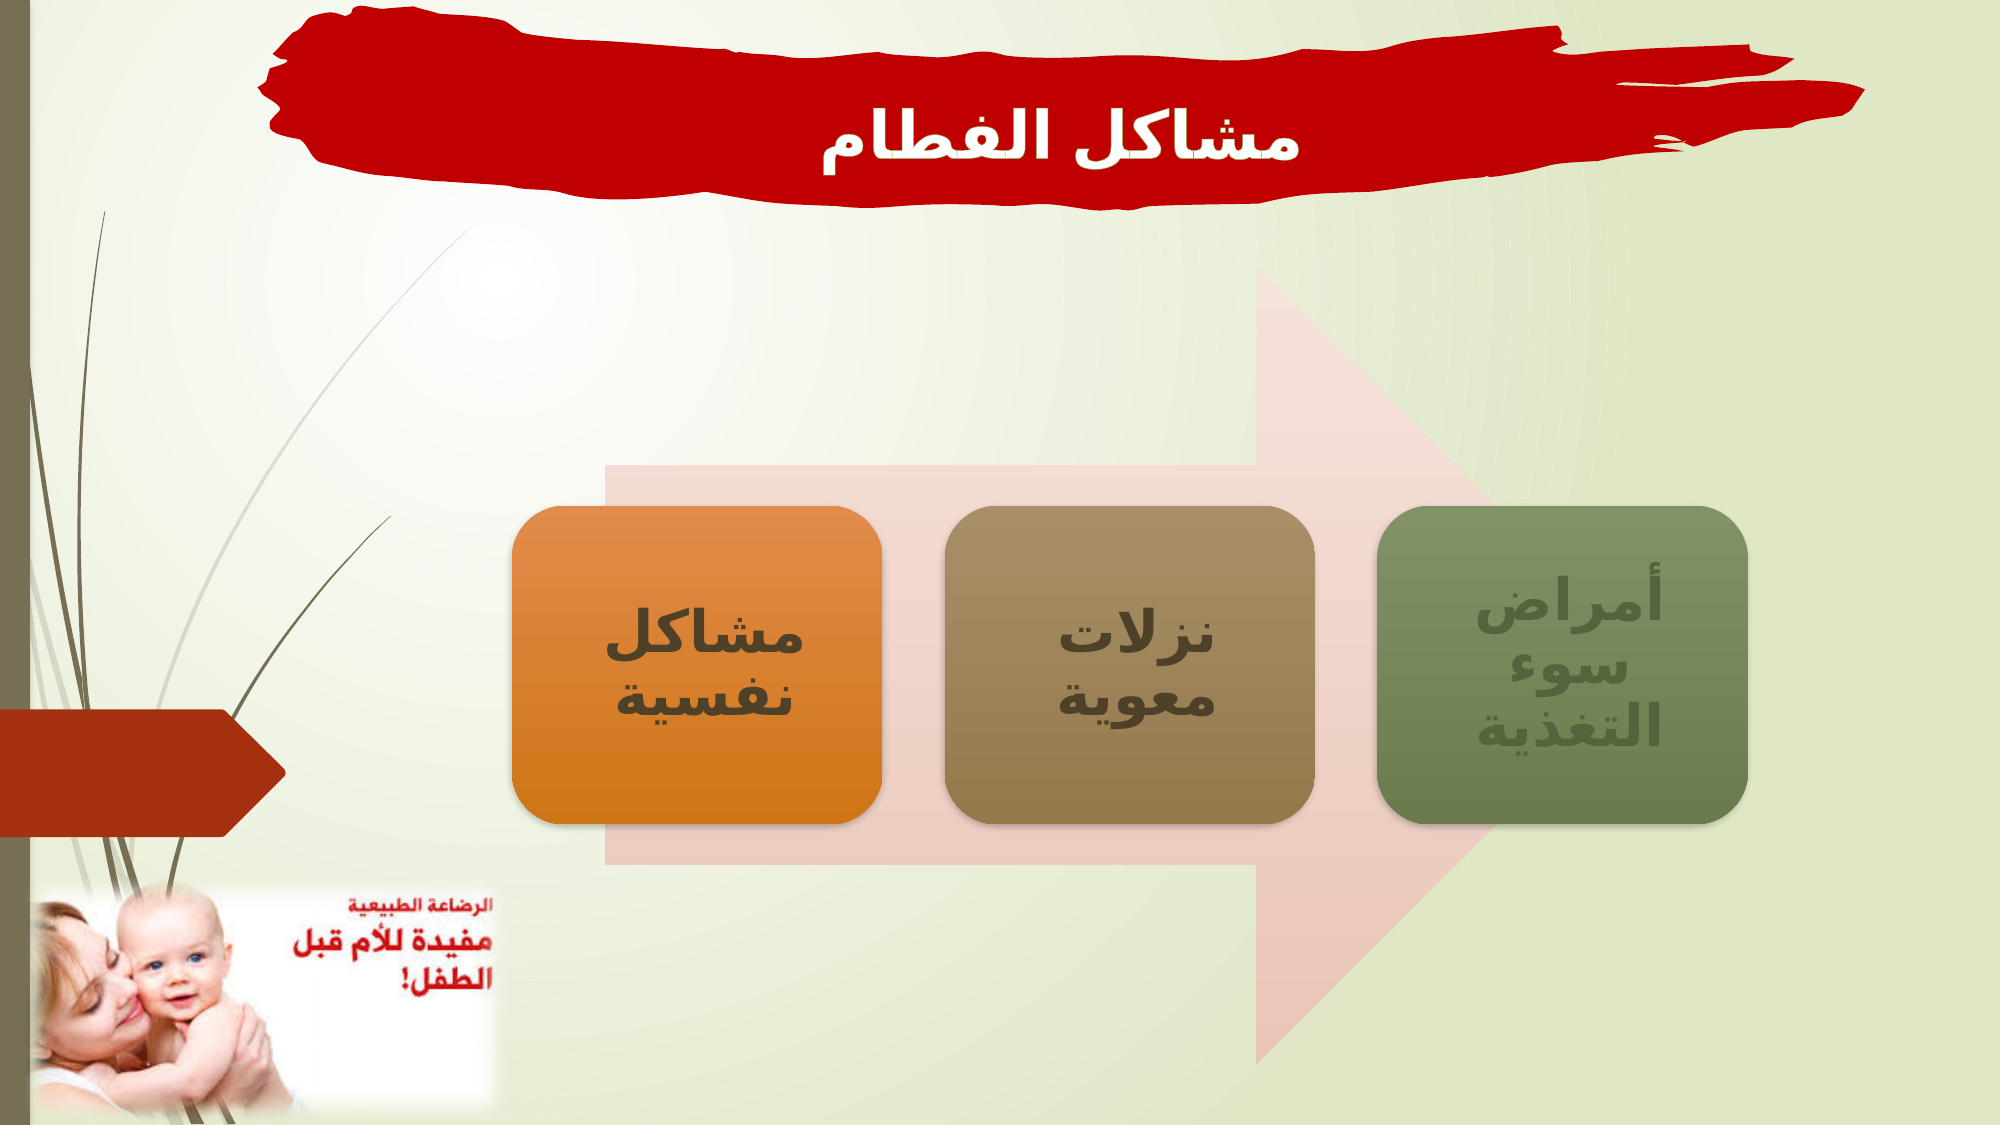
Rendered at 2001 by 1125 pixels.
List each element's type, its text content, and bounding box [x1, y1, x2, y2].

picture [22, 873, 513, 1125]
text_box مشاكل الفطام [257, 5, 1865, 211]
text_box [511, 266, 1749, 1064]
